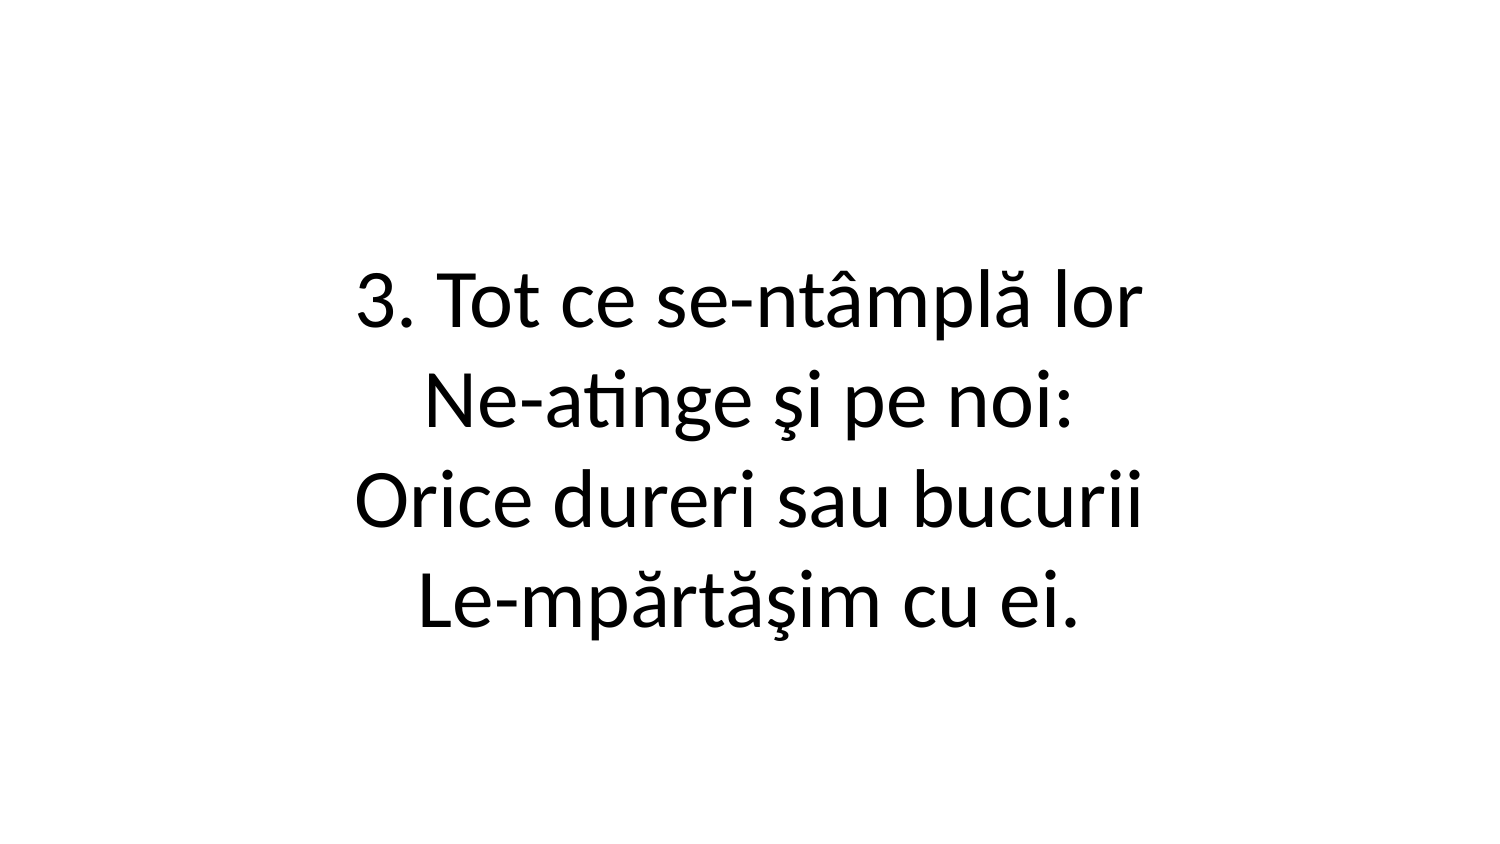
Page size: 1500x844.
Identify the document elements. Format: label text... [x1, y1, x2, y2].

text_box 3. Tot ce se-ntâmplă lor Ne-atinge şi pe noi: Orice dureri sau bucurii Le-mpărtăşim cu ei. [339, 192, 1161, 652]
